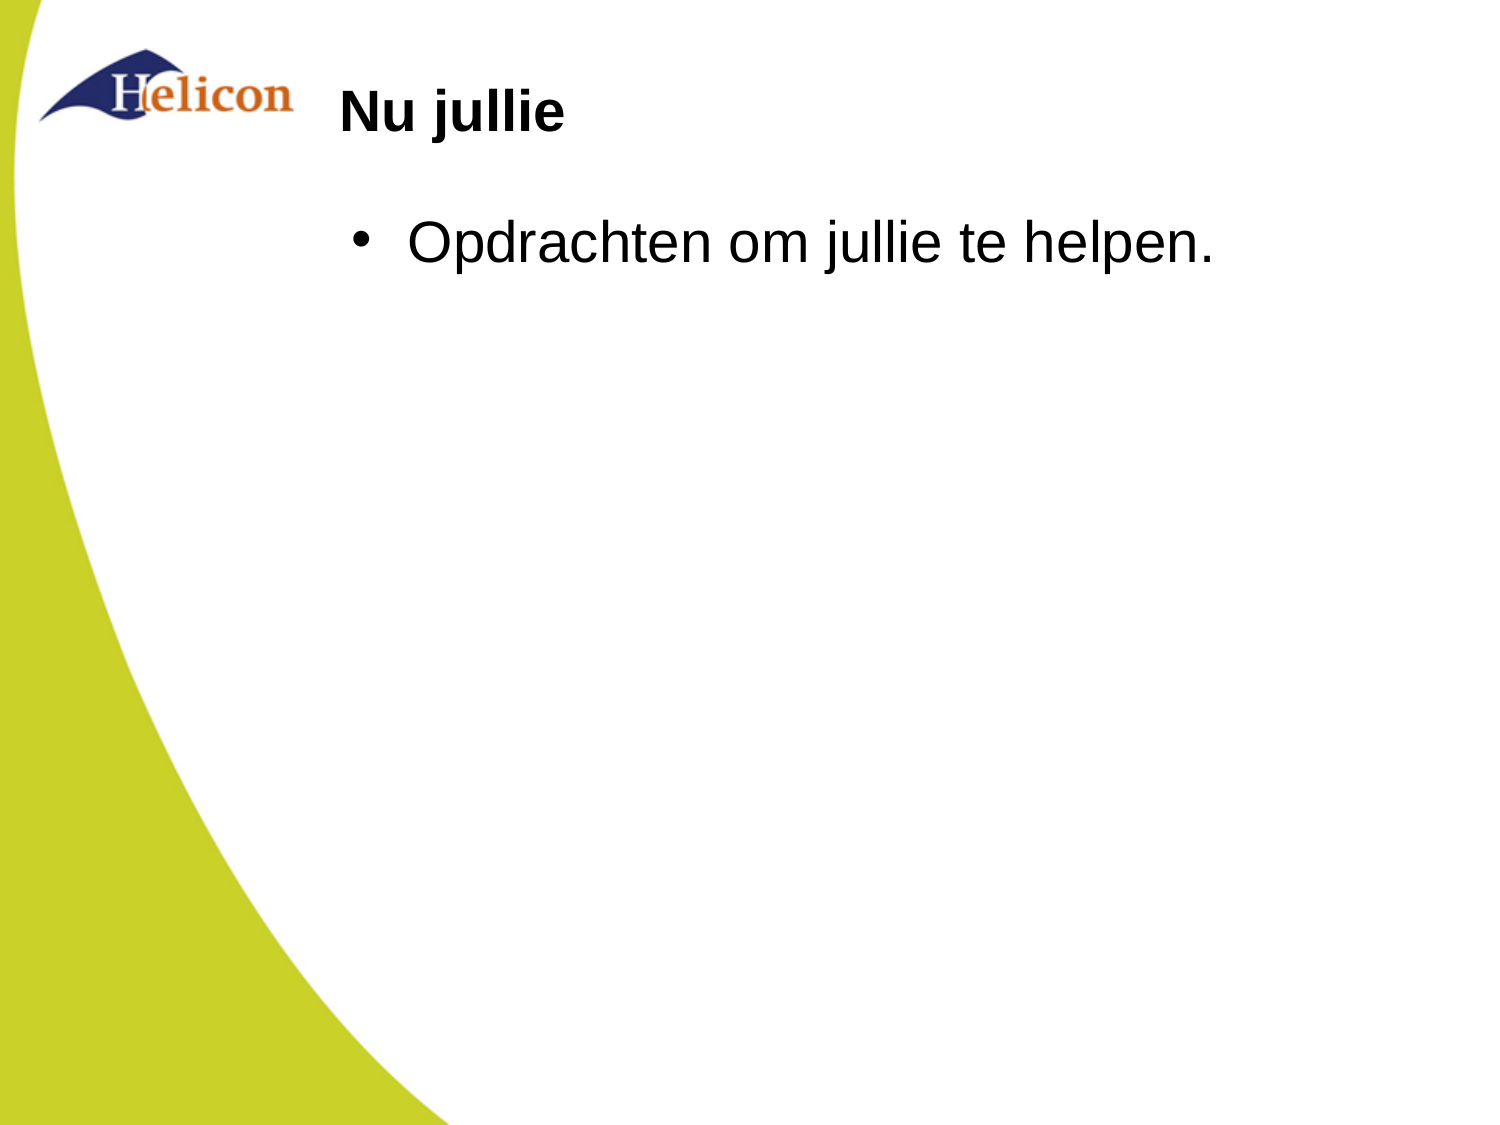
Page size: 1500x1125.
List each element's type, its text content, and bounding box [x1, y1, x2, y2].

picture [0, 0, 1500, 1125]
list Opdrachten om jullie te helpen. [336, 196, 1425, 1005]
title Nu jullie [324, 54, 1415, 161]
